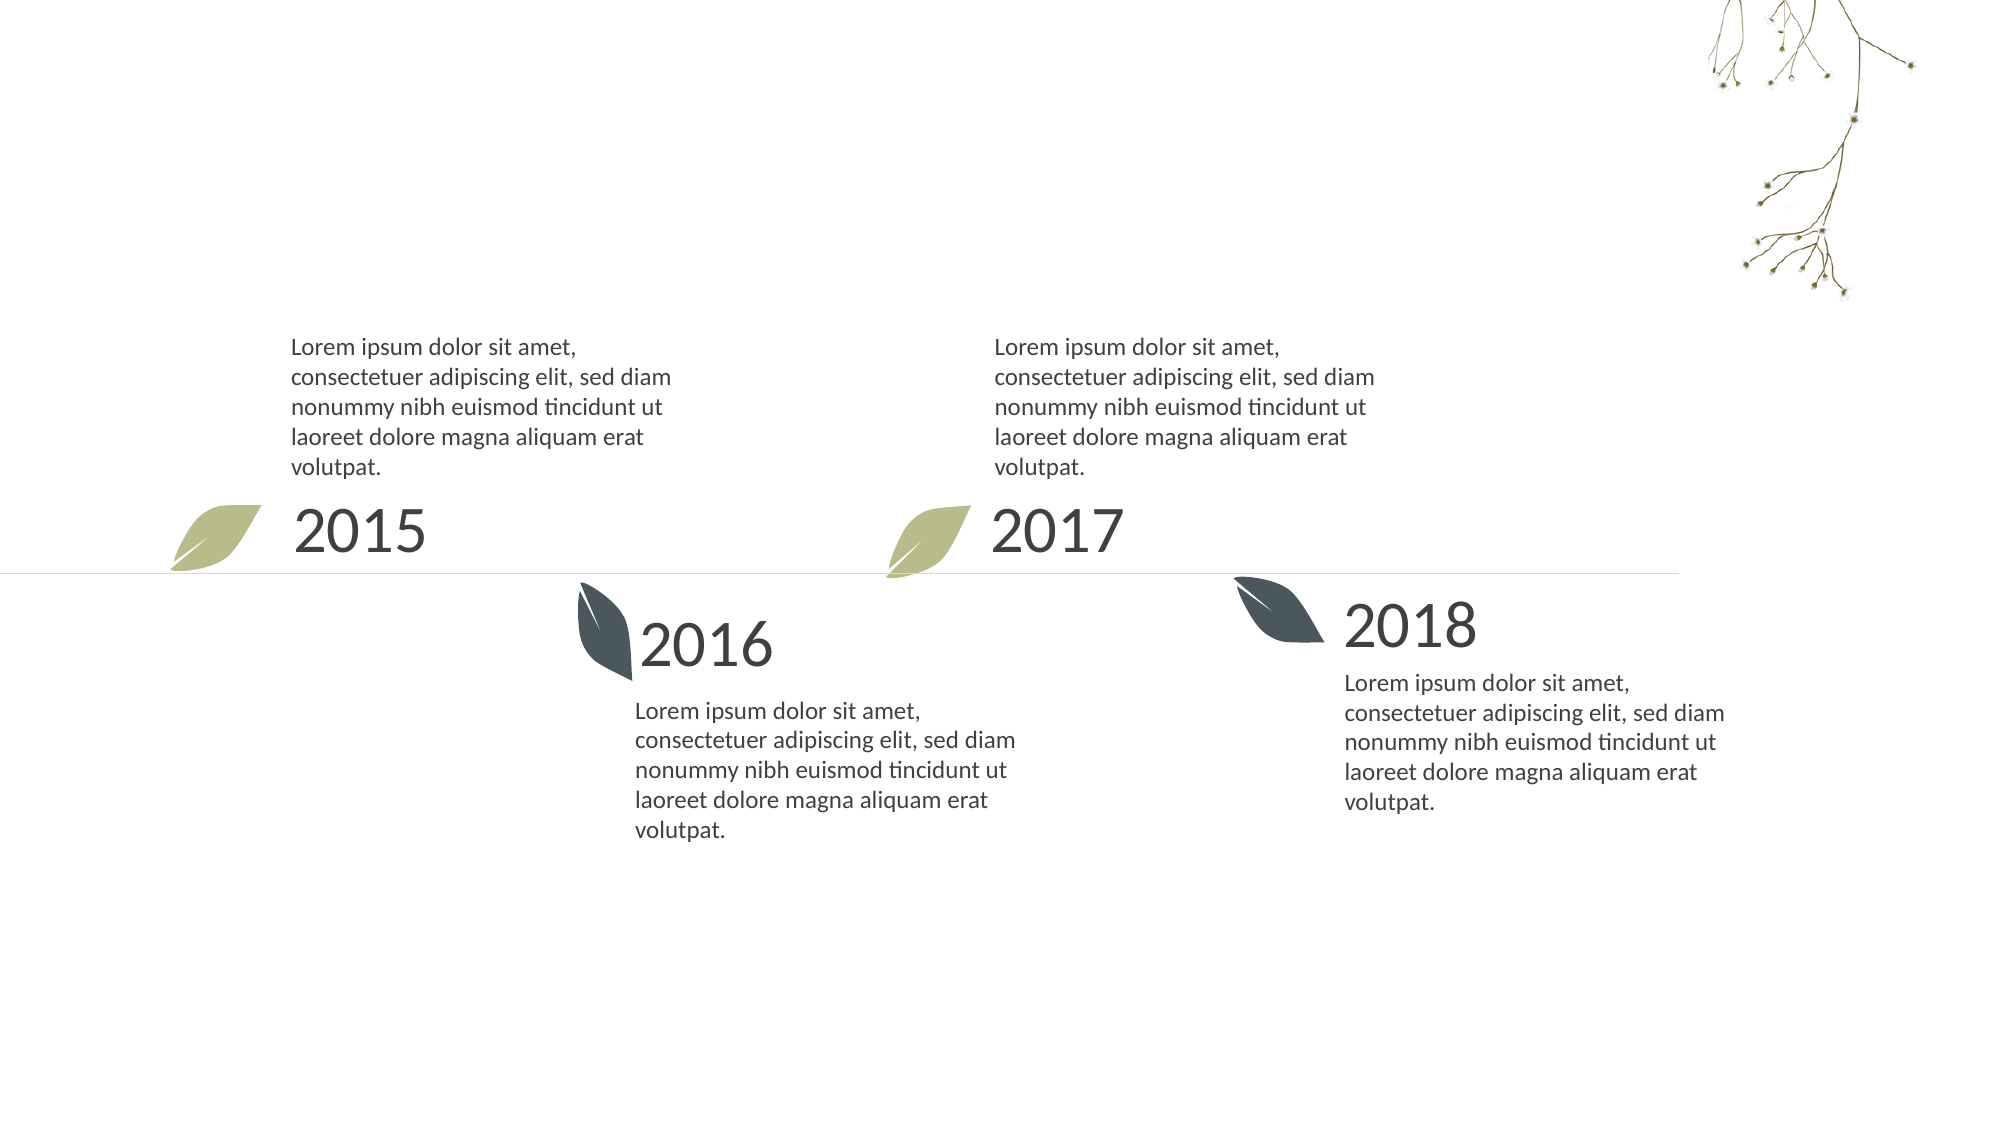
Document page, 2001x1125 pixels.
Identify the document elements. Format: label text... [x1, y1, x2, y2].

text_box 2018 [1328, 574, 1507, 669]
text_box [1233, 576, 1325, 643]
text_box 2017 [975, 478, 1154, 573]
text_box [885, 574, 915, 579]
text_box 2015 [278, 478, 456, 573]
text_box [578, 582, 624, 677]
text_box Lorem ipsum dolor sit amet, consectetuer adipiscing elit, sed diam nonummy nibh euismod tincidunt ut laoreet dolore magna aliquam erat volutpat. [276, 323, 699, 488]
text_box Lorem ipsum dolor sit amet, consectetuer adipiscing elit, sed diam nonummy nibh euismod tincidunt ut laoreet dolore magna aliquam erat volutpat. [1329, 658, 1753, 824]
text_box [888, 505, 972, 573]
text_box [170, 505, 262, 572]
text_box Lorem ipsum dolor sit amet, consectetuer adipiscing elit, sed diam nonummy nibh euismod tincidunt ut laoreet dolore magna aliquam erat volutpat. [979, 323, 1402, 488]
text_box Lorem ipsum dolor sit amet, consectetuer adipiscing elit, sed diam nonummy nibh euismod tincidunt ut laoreet dolore magna aliquam erat volutpat. [620, 686, 1043, 852]
text_box 2016 [624, 592, 803, 686]
picture [1641, 0, 1952, 319]
